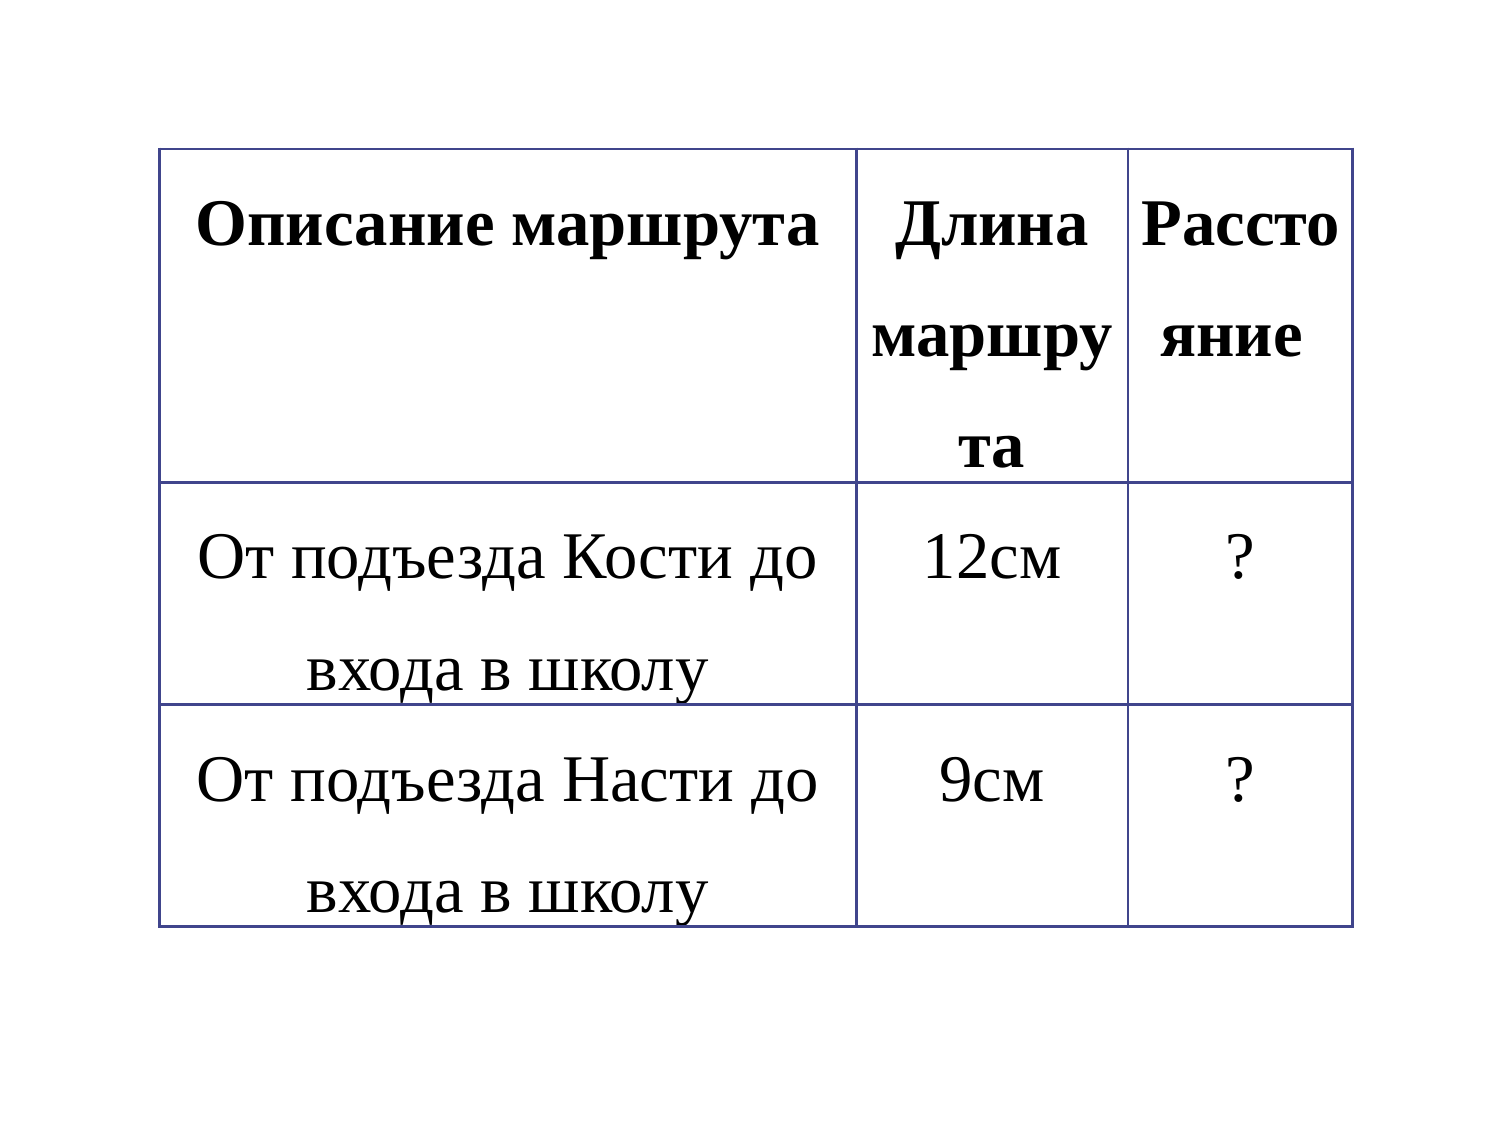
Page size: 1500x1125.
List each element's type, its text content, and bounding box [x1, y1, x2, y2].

table_cell От подъезда Кости до входа в школу [161, 484, 855, 703]
table_cell 12см [858, 484, 1127, 703]
table_cell ? [1129, 484, 1351, 703]
table_header Описание маршрута [161, 150, 855, 481]
table_cell 9см [858, 706, 1127, 925]
table_cell ? [1129, 706, 1351, 925]
table_cell От подъезда Насти до входа в школу [161, 706, 855, 925]
table_header Длина маршрута [858, 150, 1127, 481]
table_header Расстояние [1129, 150, 1351, 481]
